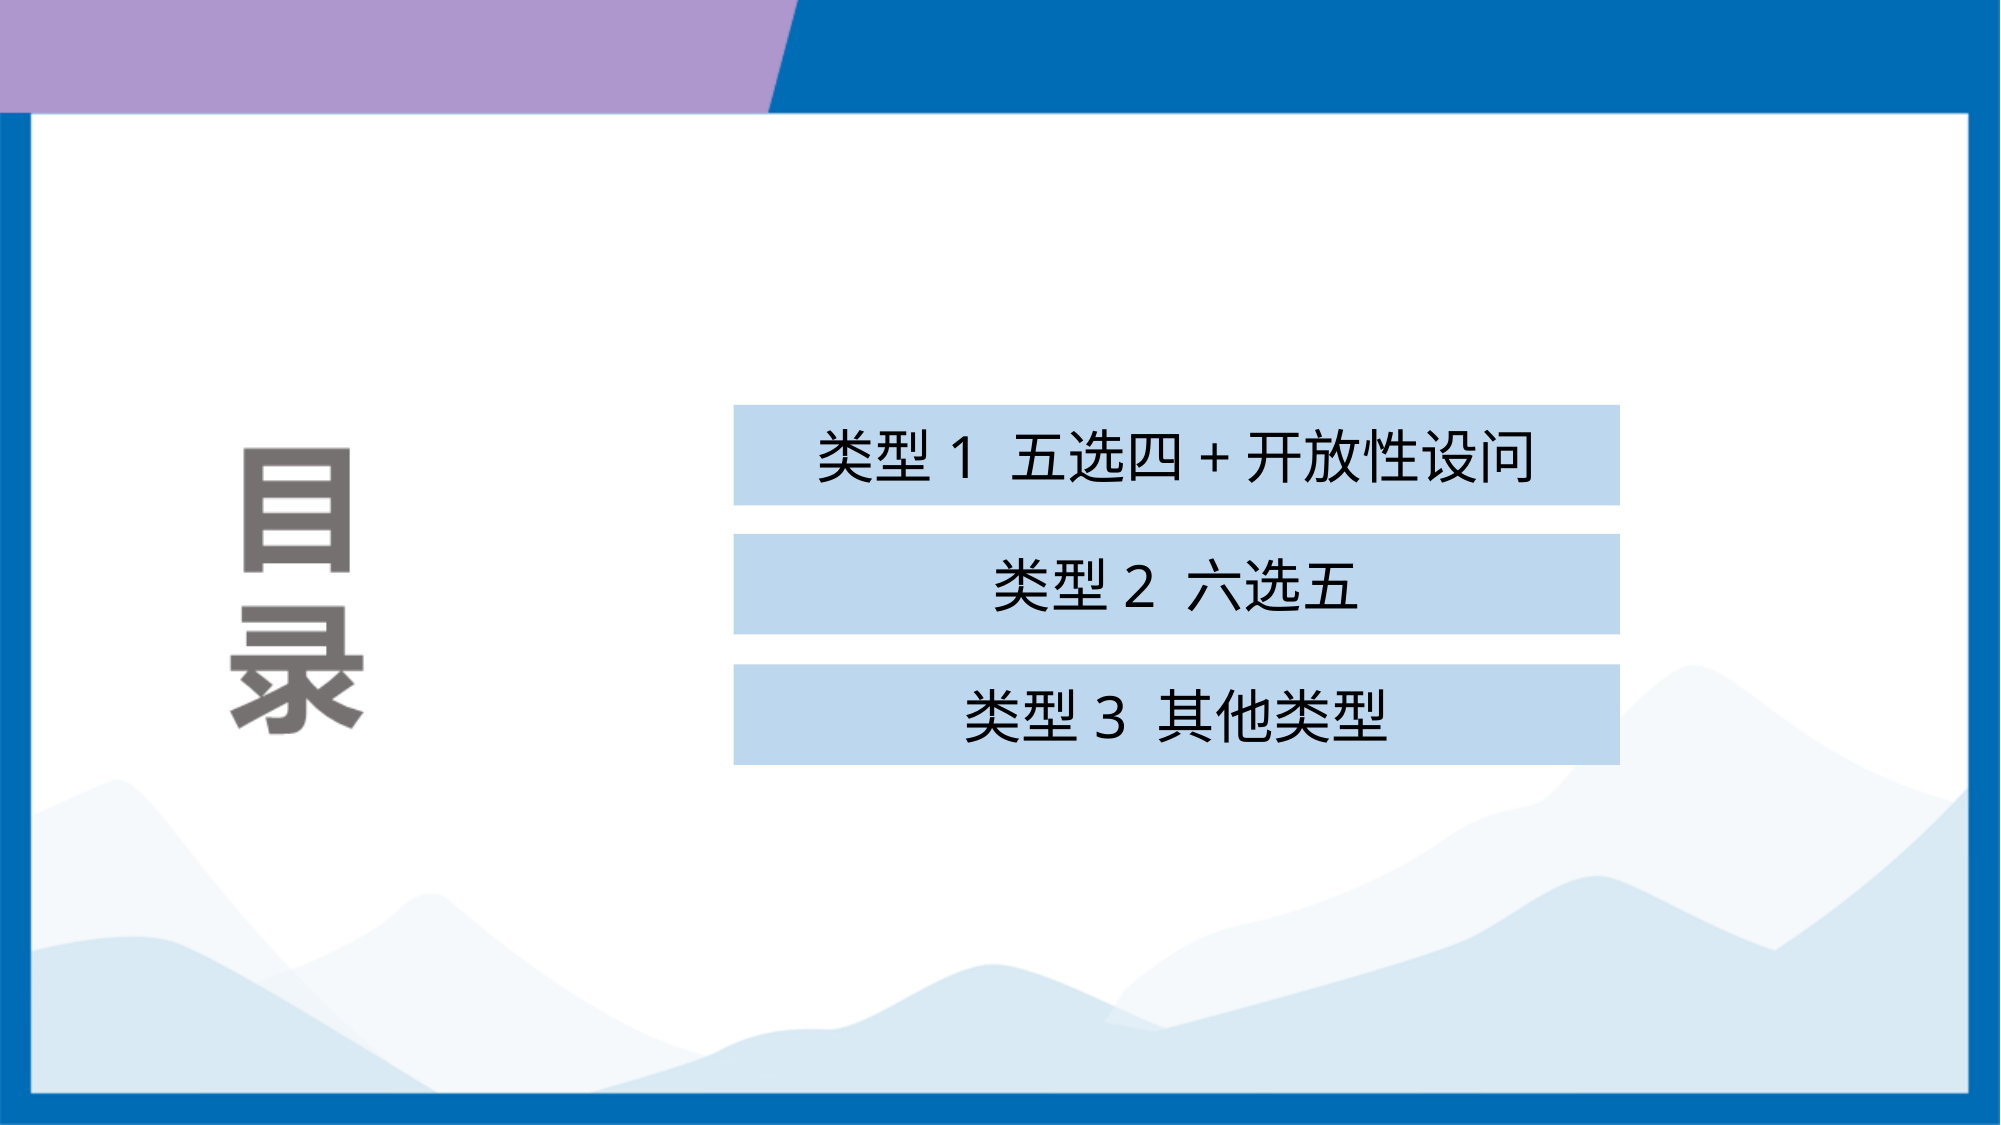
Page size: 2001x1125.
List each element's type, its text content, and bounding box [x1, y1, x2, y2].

text_box 类型1 五选四+开放性设问 [733, 404, 1620, 506]
text_box 类型3 其他类型 [733, 664, 1620, 765]
picture [0, 0, 2000, 1125]
text_box 类型2 六选五 [733, 533, 1620, 635]
